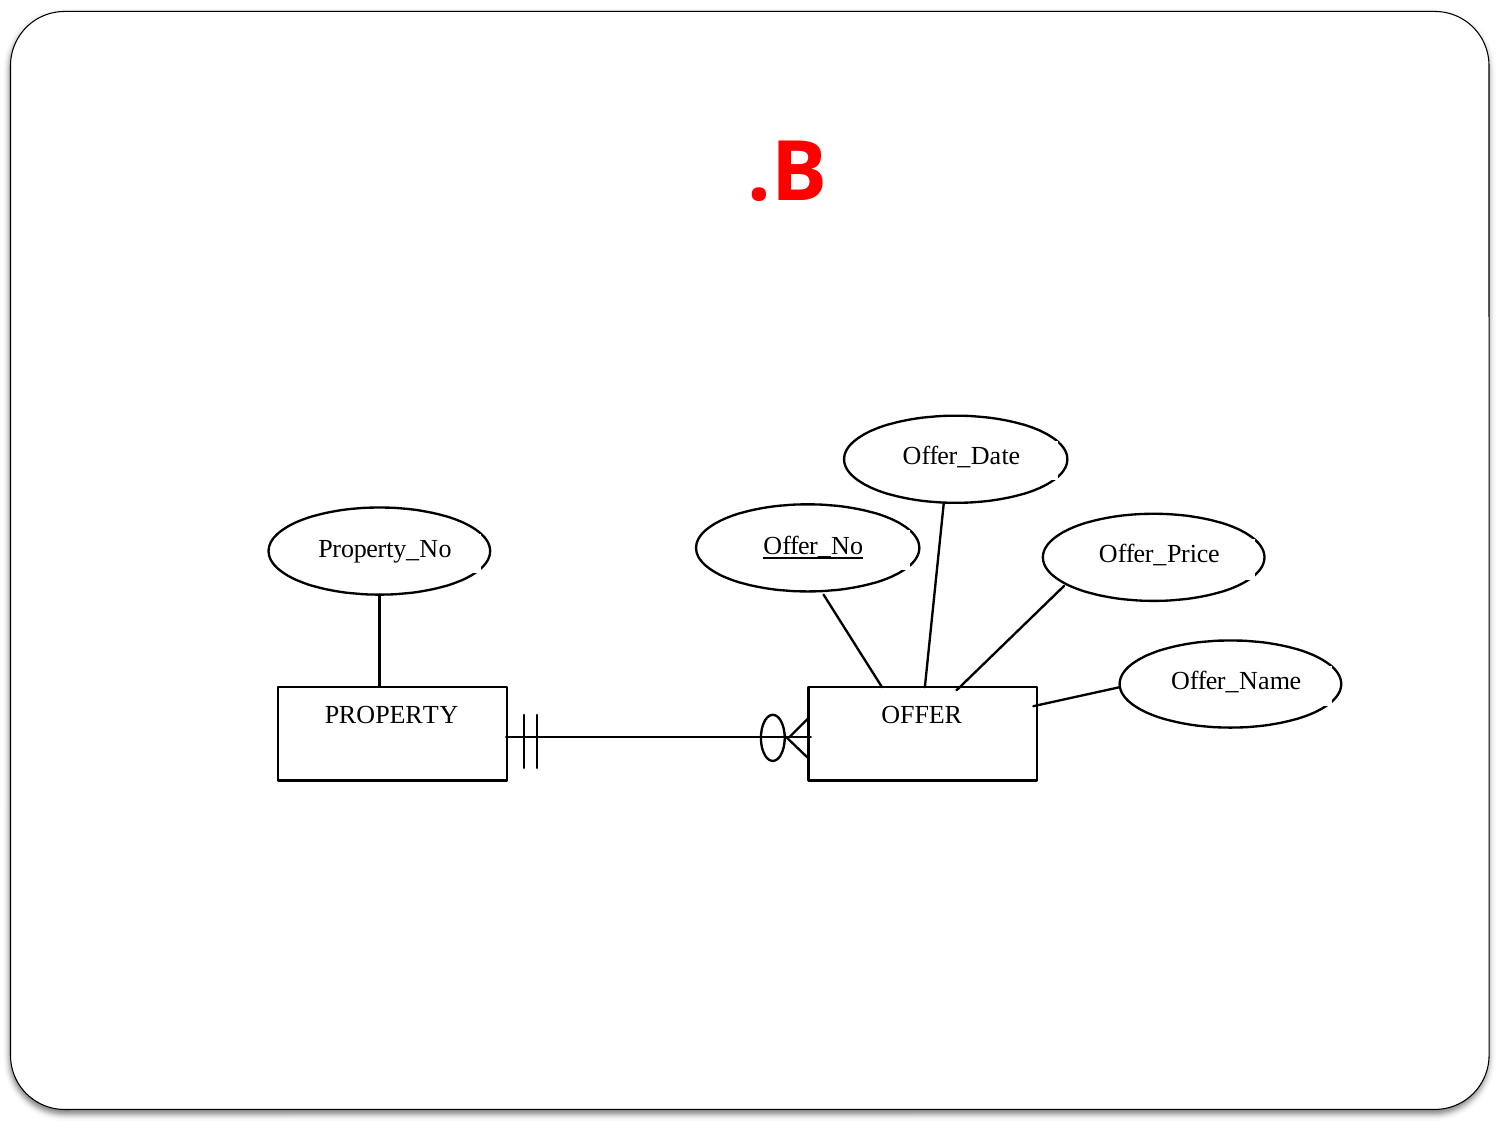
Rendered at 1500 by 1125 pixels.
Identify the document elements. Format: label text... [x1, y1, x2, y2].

picture [49, 412, 1476, 906]
title B. [150, 45, 1425, 233]
